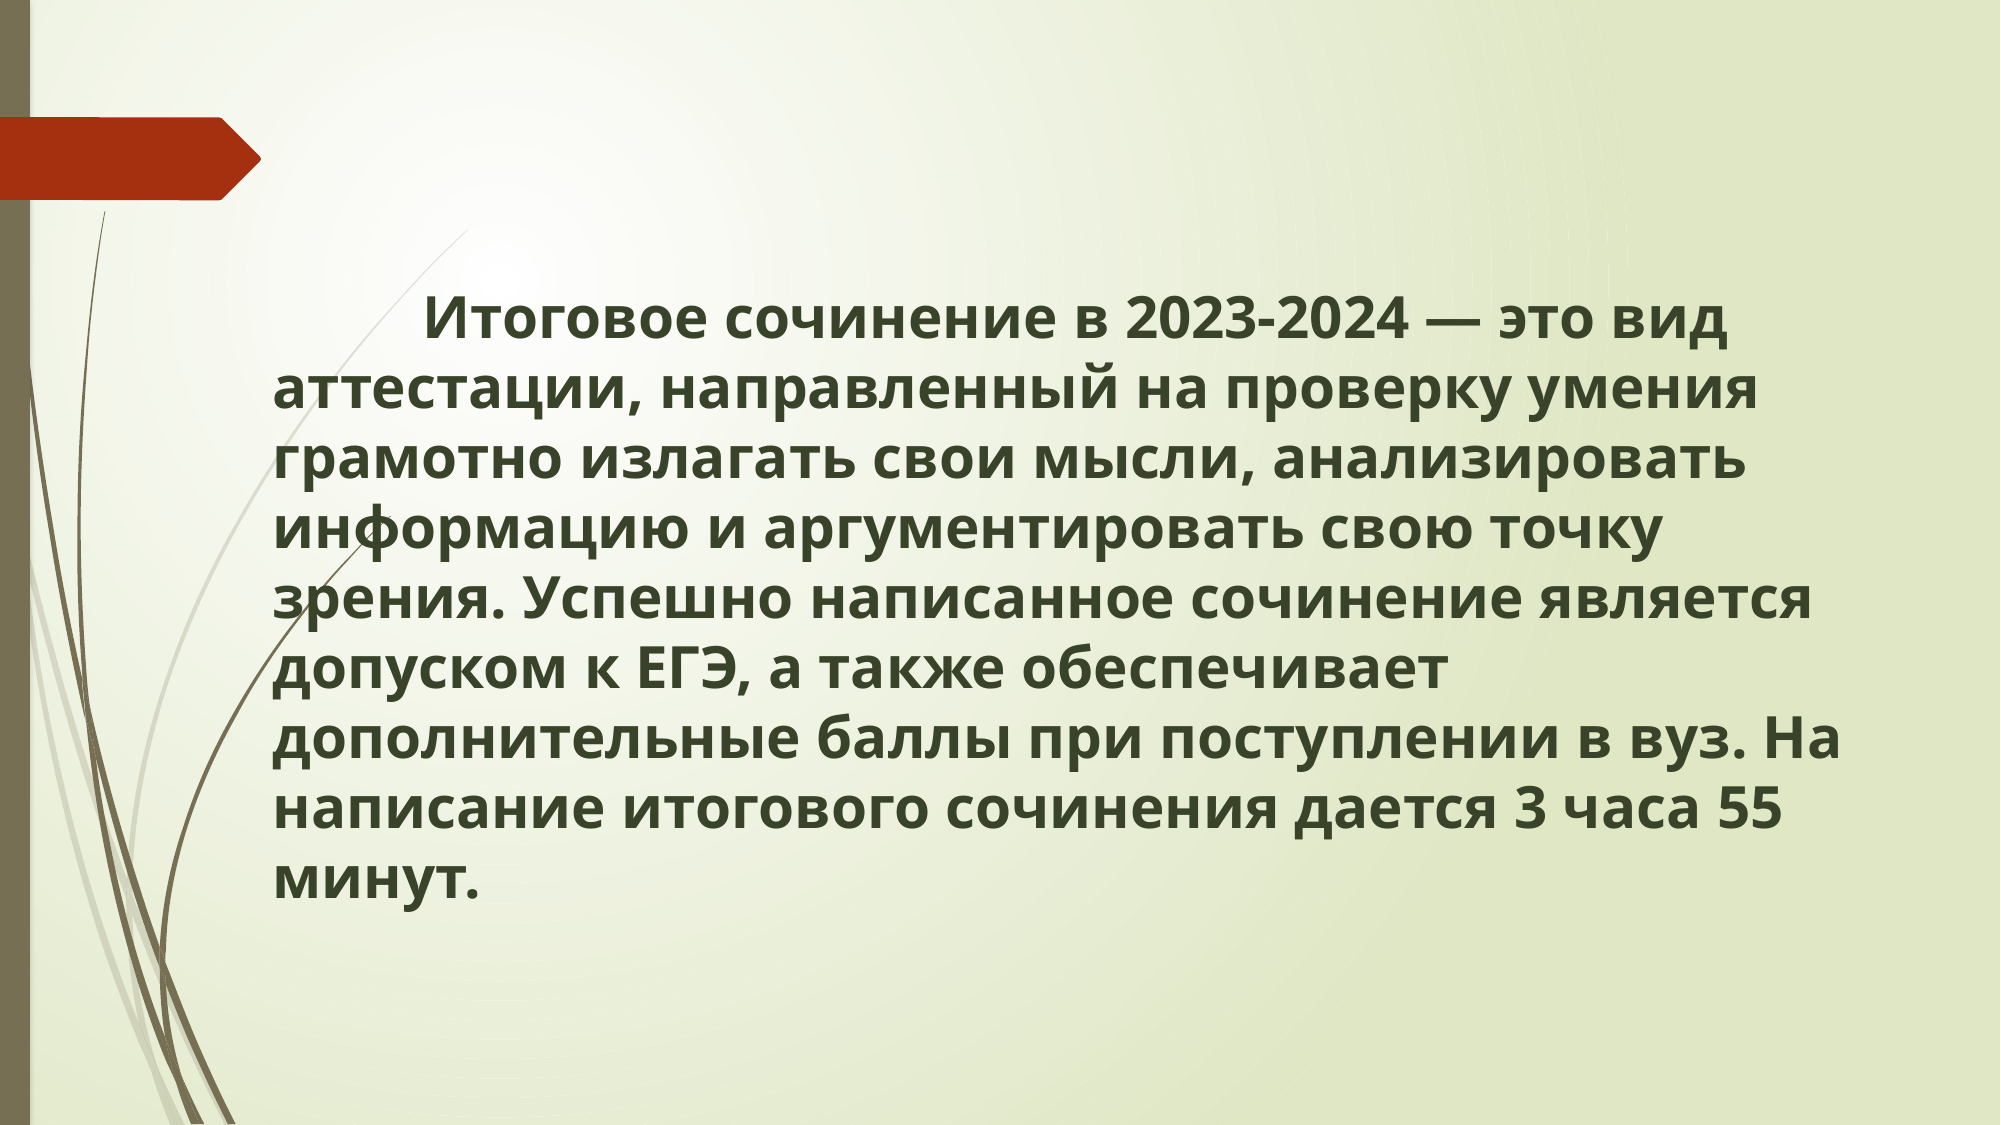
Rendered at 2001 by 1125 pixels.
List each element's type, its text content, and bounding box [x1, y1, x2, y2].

text_box Итоговое сочинение в 2023-2024 — это вид аттестации, направленный на проверку умения грамотно излагать свои мысли, анализировать информацию и аргументировать свою точку зрения. Успешно написанное сочинение является допуском к ЕГЭ, а также обеспечивает дополнительные баллы при поступлении в вуз. На написание итогового сочинения дается 3 часа 55 минут. [257, 272, 1894, 918]
